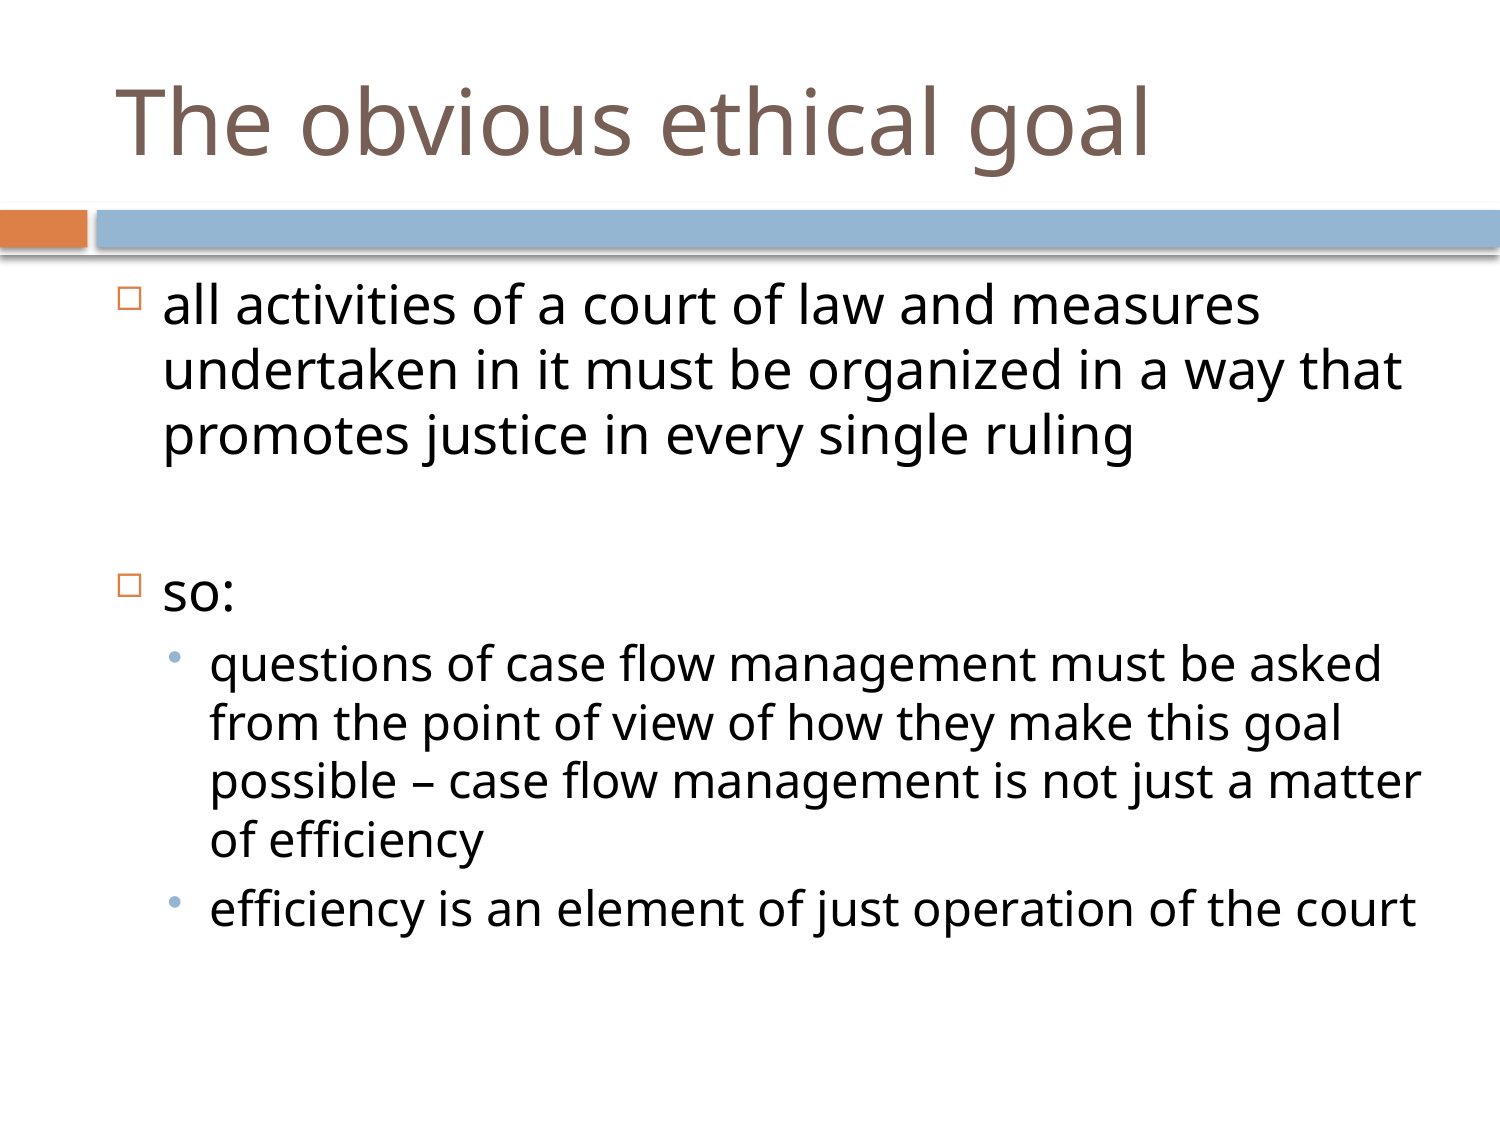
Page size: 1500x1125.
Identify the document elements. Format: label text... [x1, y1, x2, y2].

title The obvious ethical goal [100, 37, 1438, 200]
list all activities of a court of law and measures undertaken in it must be organized in a way that promotes justice in every single ruling so: questions of case flow management must be asked from the point of view of how they make this goal possible – case flow management is not just a matter of efficiency efficiency is an element of just operation of the court [100, 262, 1438, 1000]
